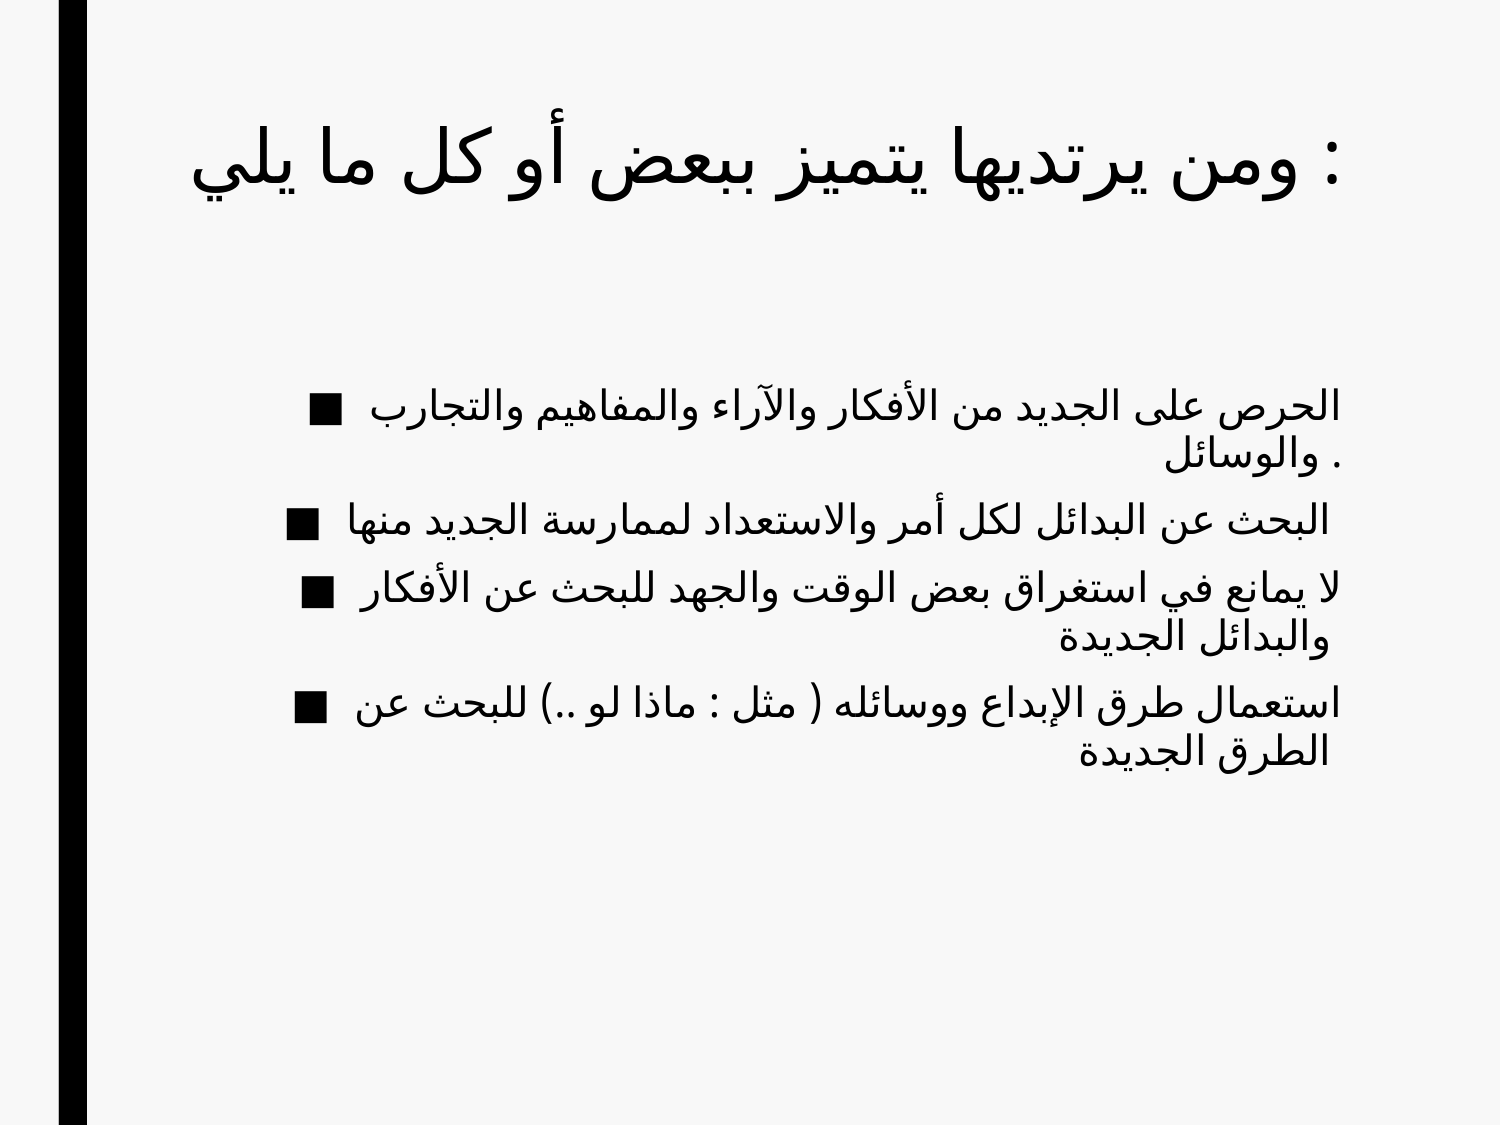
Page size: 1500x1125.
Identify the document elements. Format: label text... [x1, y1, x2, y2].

list الحرص على الجديد من الأفكار والآراء والمفاهيم والتجارب والوسائل . البحث عن البدائل لكل أمر والاستعداد لممارسة الجديد منها لا يمانع في استغراق بعض الوقت والجهد للبحث عن الأفكار والبدائل الجديدة استعمال طرق الإبداع ووسائله ( مثل : ماذا لو ..) للبحث عن الطرق الجديدة [168, 374, 1351, 963]
title ومن يرتديها يتميز ببعض أو كل ما يلي : [168, 111, 1351, 357]
